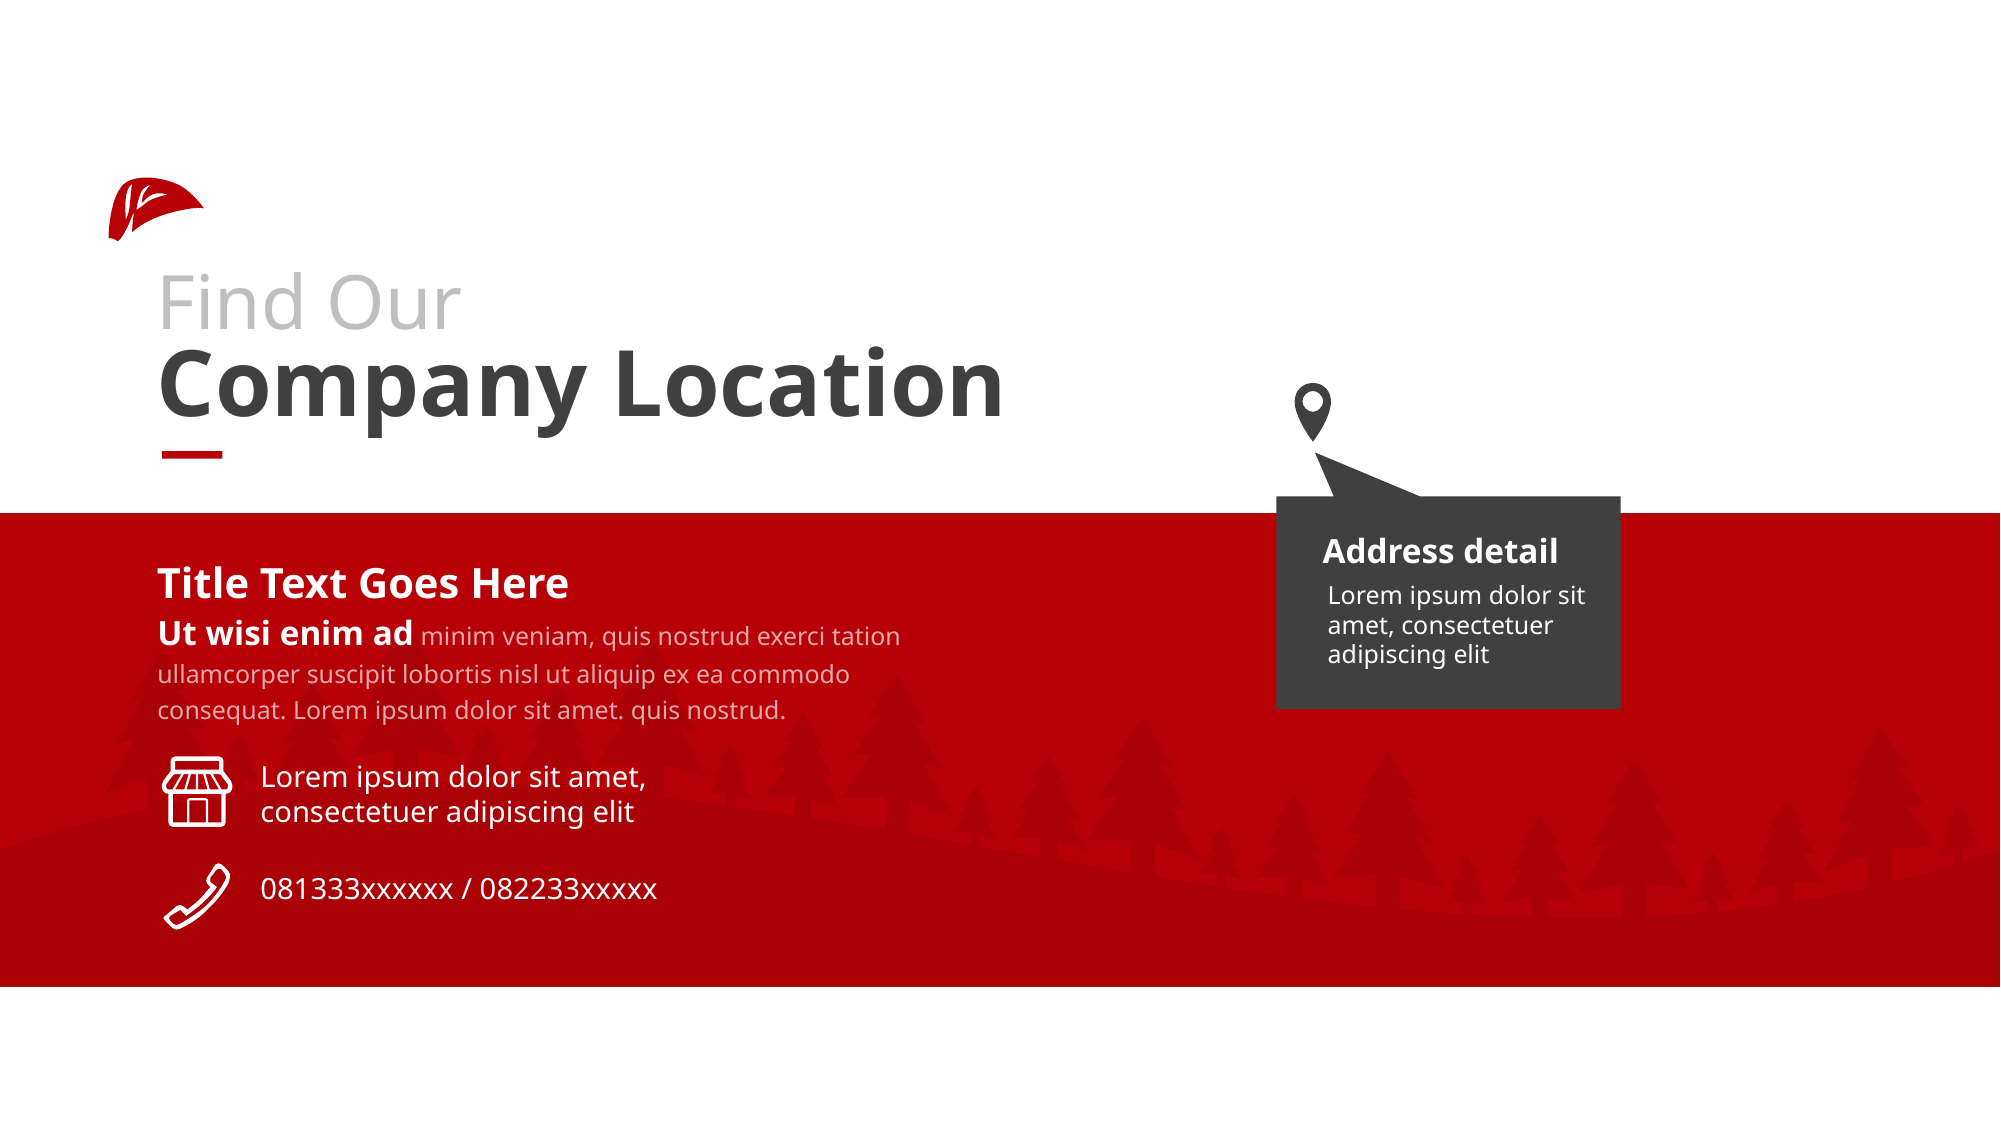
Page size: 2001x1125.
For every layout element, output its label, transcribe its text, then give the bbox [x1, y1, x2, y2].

text_box [163, 863, 231, 930]
text_box Title Text Goes Here [142, 539, 781, 614]
text_box Find Our [142, 247, 670, 316]
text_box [93, 177, 231, 283]
text_box [161, 450, 223, 460]
text_box Lorem ipsum dolor sit amet, consectetuer adipiscing elit [245, 751, 781, 836]
picture [781, 0, 2000, 1125]
text_box Company Location [142, 316, 781, 442]
text_box Ut wisi enim ad minim veniam, quis nostrud exerci tation ullamcorper suscipit lobortis nisl ut aliquip ex ea commodo consequat. Lorem ipsum dolor sit amet. quis nostrud. [142, 614, 781, 732]
text_box [161, 756, 233, 827]
text_box 081333xxxxxx / 082233xxxxx [245, 862, 711, 913]
